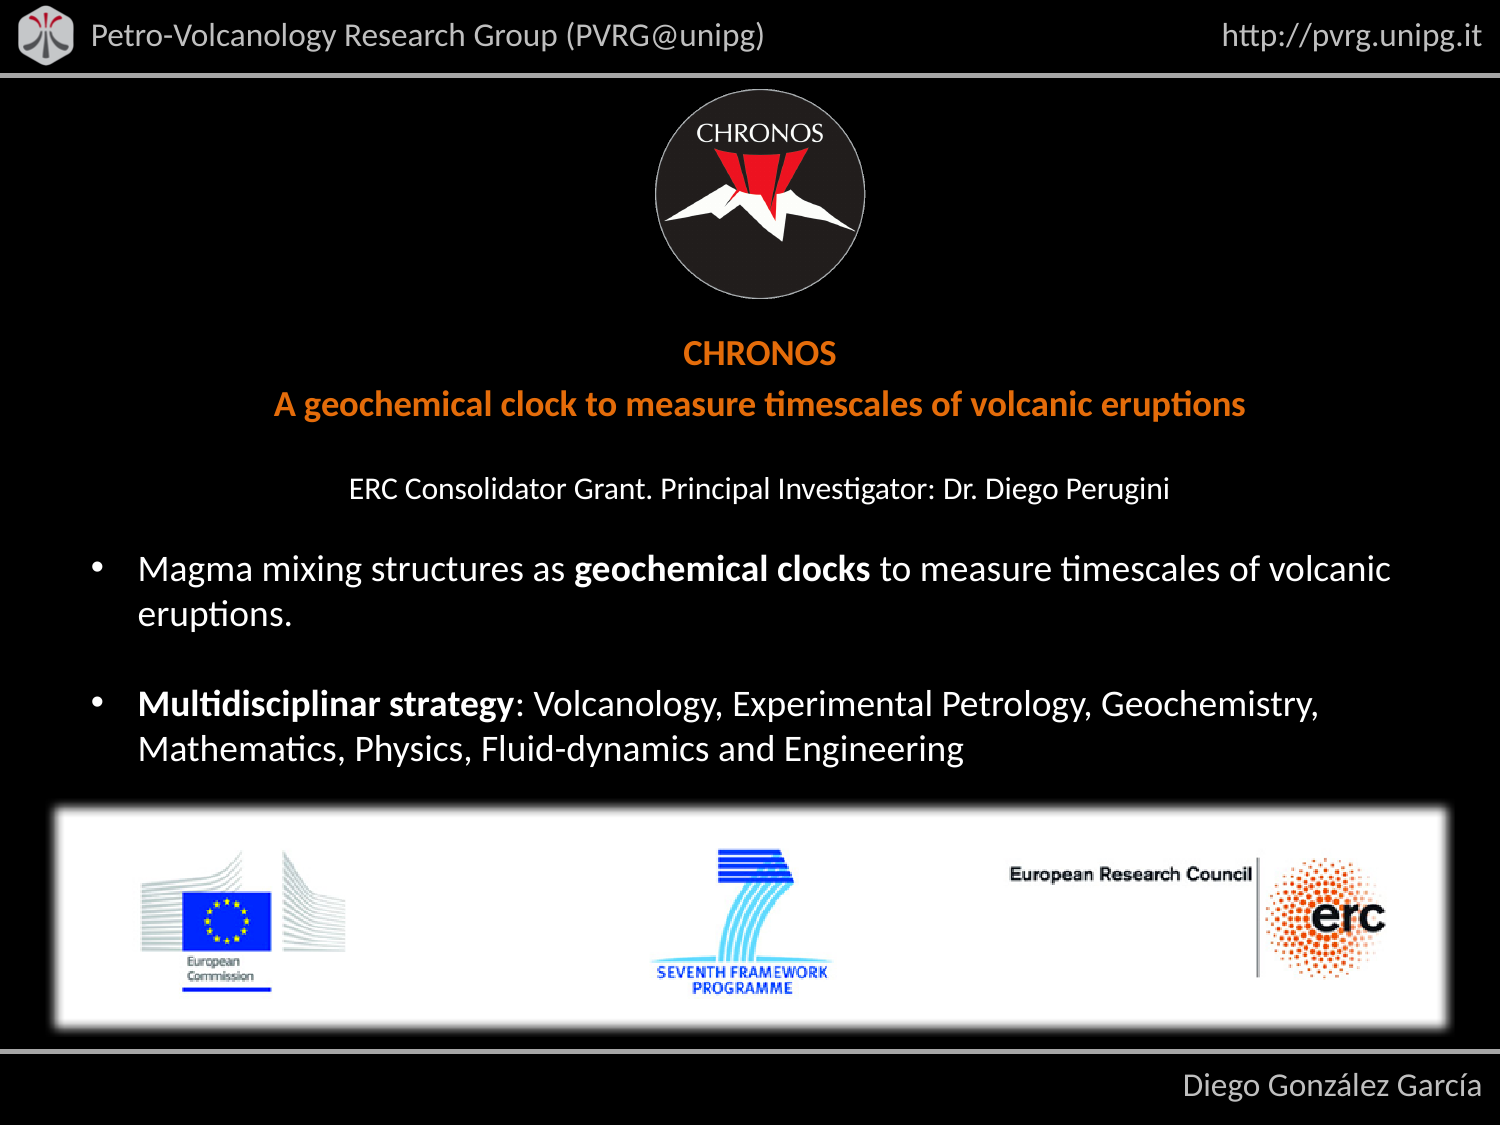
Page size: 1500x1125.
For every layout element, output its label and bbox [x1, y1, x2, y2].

picture [45, 798, 1455, 1039]
picture [652, 86, 868, 302]
text_box [0, 0, 1500, 1125]
